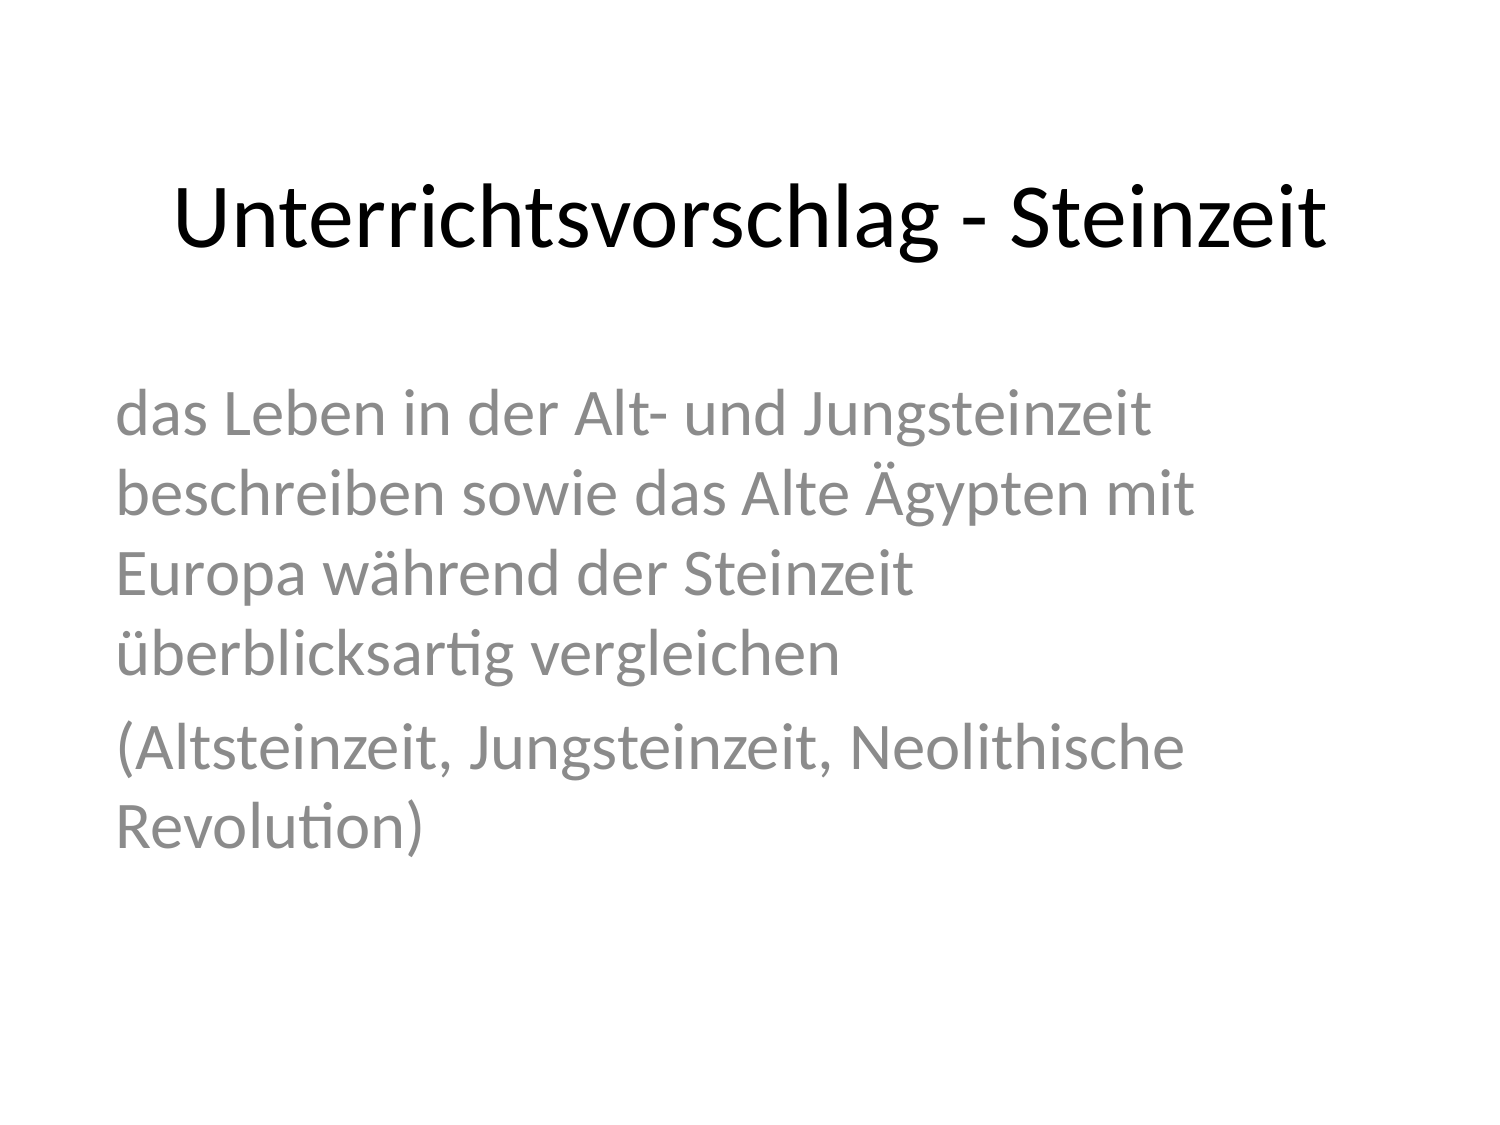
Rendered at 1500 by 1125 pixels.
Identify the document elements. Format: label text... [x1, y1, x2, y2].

subtitle das Leben in der Alt- und Jungsteinzeit beschreiben sowie das Alte Ägypten mit Europa während der Steinzeit überblicksartig vergleichen (Altsteinzeit, Jungsteinzeit, Neolithische Revolution) [100, 361, 1317, 965]
title Unterrichtsvorschlag - Steinzeit [123, 90, 1399, 332]
